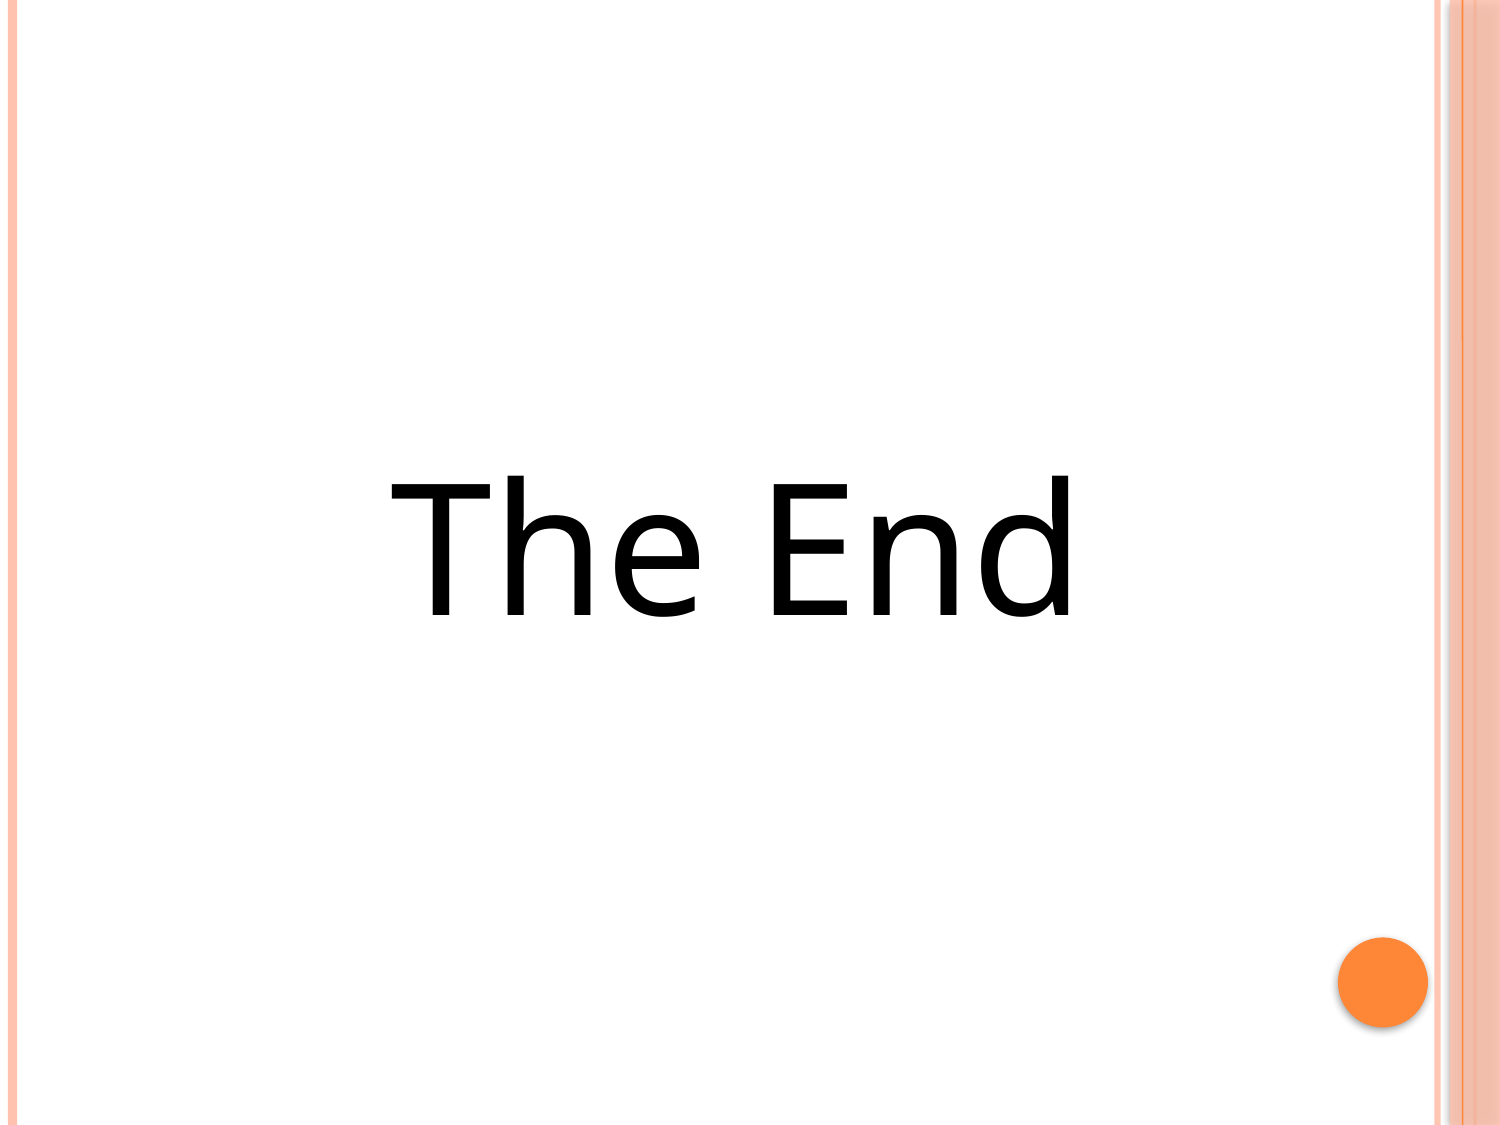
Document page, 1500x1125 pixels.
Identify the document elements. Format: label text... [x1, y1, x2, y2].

list The End [125, 425, 1350, 713]
